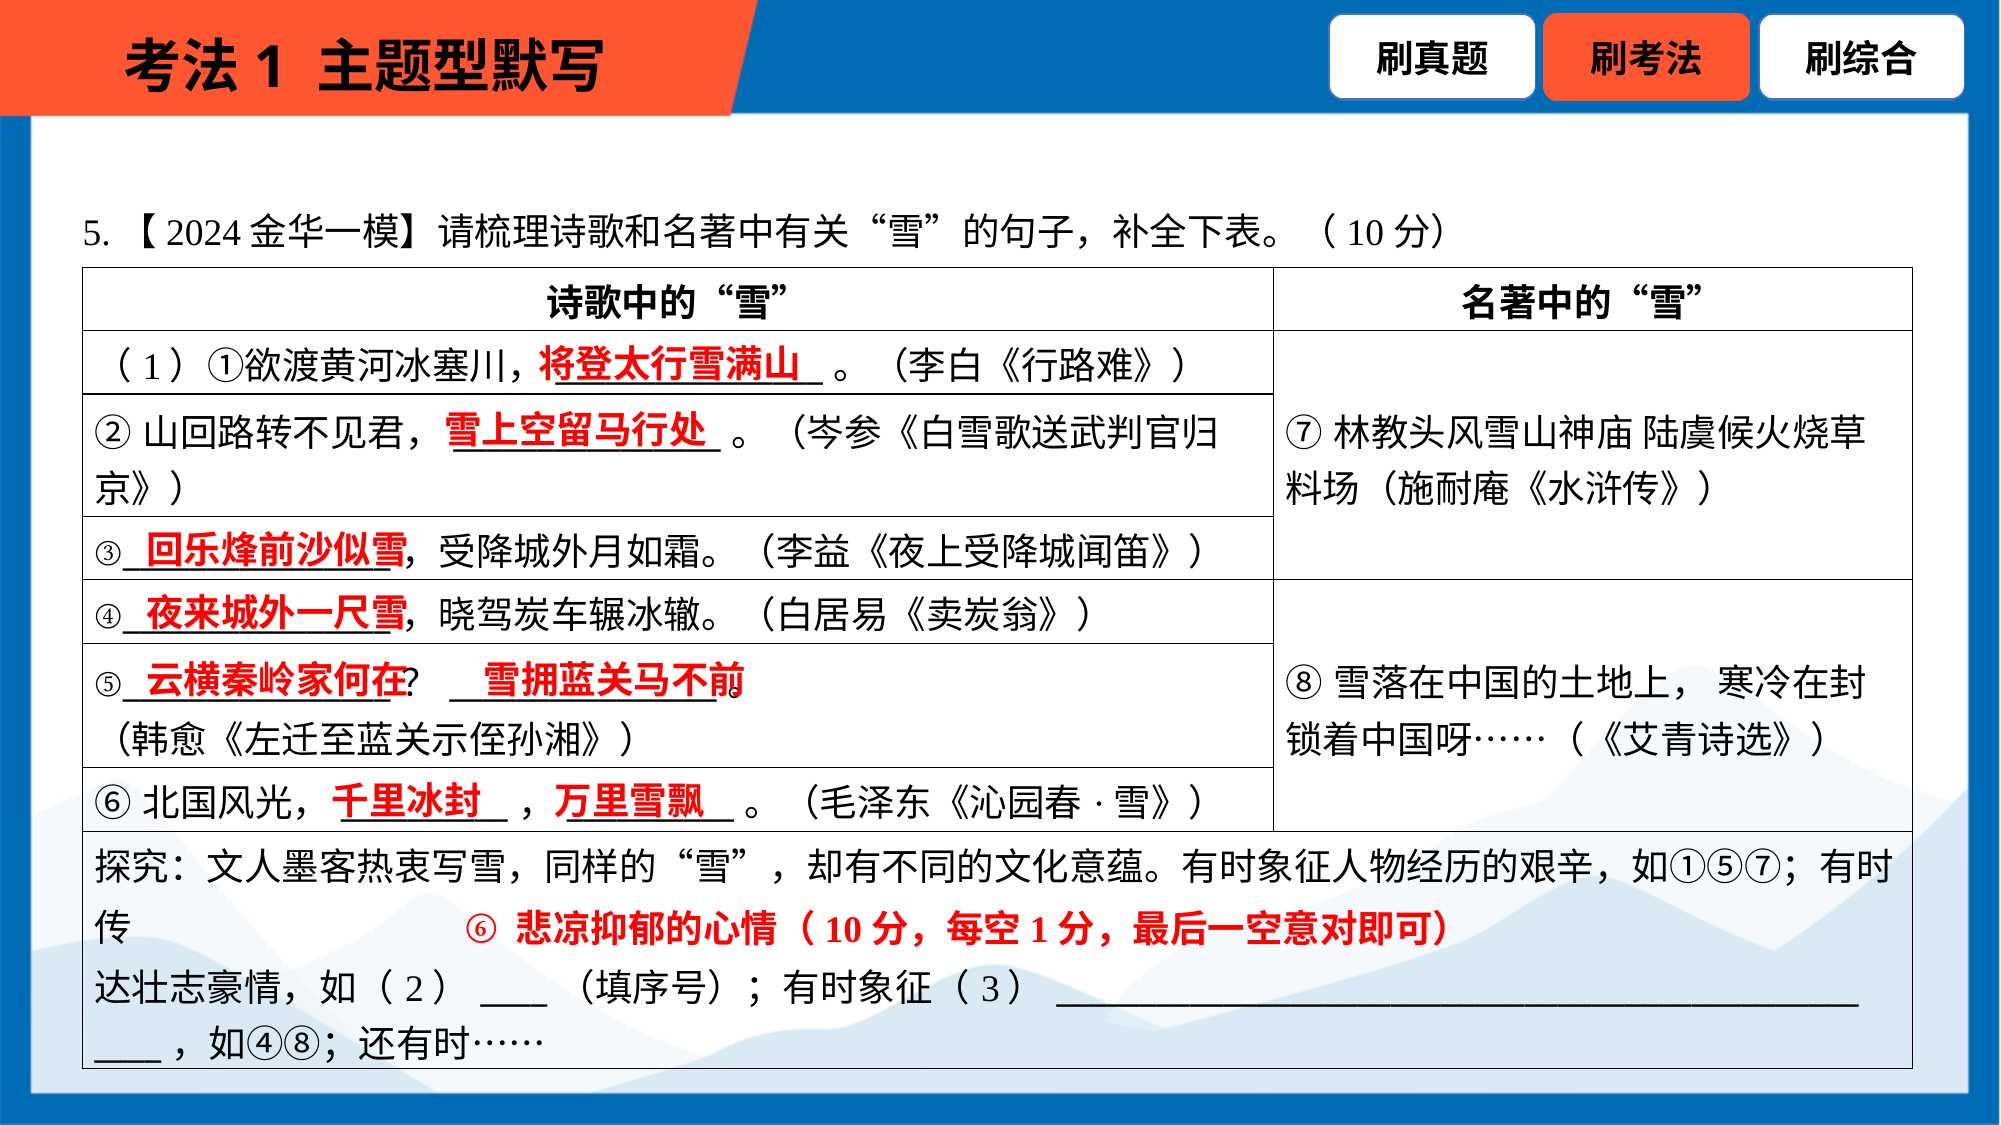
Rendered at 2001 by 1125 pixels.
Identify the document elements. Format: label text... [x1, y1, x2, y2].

table_cell ⑥北国风光，__________，__________。（毛泽东《沁园春·雪》） [83, 768, 1273, 831]
table_cell 探究：文人墨客热衷写雪，同样的“雪”，却有不同的文化意蕴。有时象征人物经历的艰辛，如①⑤⑦；有时传 达壮志豪情，如（2）____（填序号）；有时象征（3）________________________________________________ ____，如④⑧；还有时…… [83, 832, 1912, 1068]
table_cell ②山回路转不见君，________________。（岑参《白雪歌送武判官归 京》） [83, 395, 1273, 516]
text_box 夜来城外一尺雪 [132, 578, 423, 630]
text_box 5.【2024金华一模】请梳理诗歌和名著中有关“雪”的句子，补全下表。（10分） [82, 188, 1917, 247]
text_box 回乐烽前沙似雪 [132, 514, 423, 567]
text_box 雪拥蓝关马不前 [470, 645, 760, 697]
table_header 诗歌中的“雪” [83, 268, 1273, 330]
table_cell ③________________，受降城外月如霜。（李益《夜上受降城闻笛》） [83, 517, 1273, 579]
table_header 名著中的“雪” [1274, 268, 1912, 330]
picture [0, 0, 2000, 1125]
table_cell ④________________，晓驾炭车辗冰辙。（白居易《卖炭翁》） [83, 580, 1273, 643]
table_cell （1）①欲渡黄河冰塞川，________________。（李白《行路难》） [83, 331, 1273, 393]
table_cell ⑤________________？________________。 （韩愈《左迁至蓝关示侄孙湘》） [83, 644, 1273, 767]
text_box 悲凉抑郁的心情（10分，每空1分，最后一空意对即可） [90, 891, 1900, 1004]
text_box 千里冰封 [318, 766, 496, 818]
table_cell ⑧雪落在中国的土地上， 寒冷在封 锁着中国呀……（《艾青诗选》） [1274, 580, 1912, 831]
text_box 云横秦岭家何在 [132, 645, 423, 697]
text_box 万里雪飘 [541, 766, 719, 818]
text_box 雪上空留马行处 [430, 394, 721, 447]
table_cell ⑦林教头风雪山神庙 陆虞候火烧草 料场（施耐庵《水浒传》） [1274, 331, 1912, 579]
text_box 将登太行雪满山 [524, 328, 815, 381]
